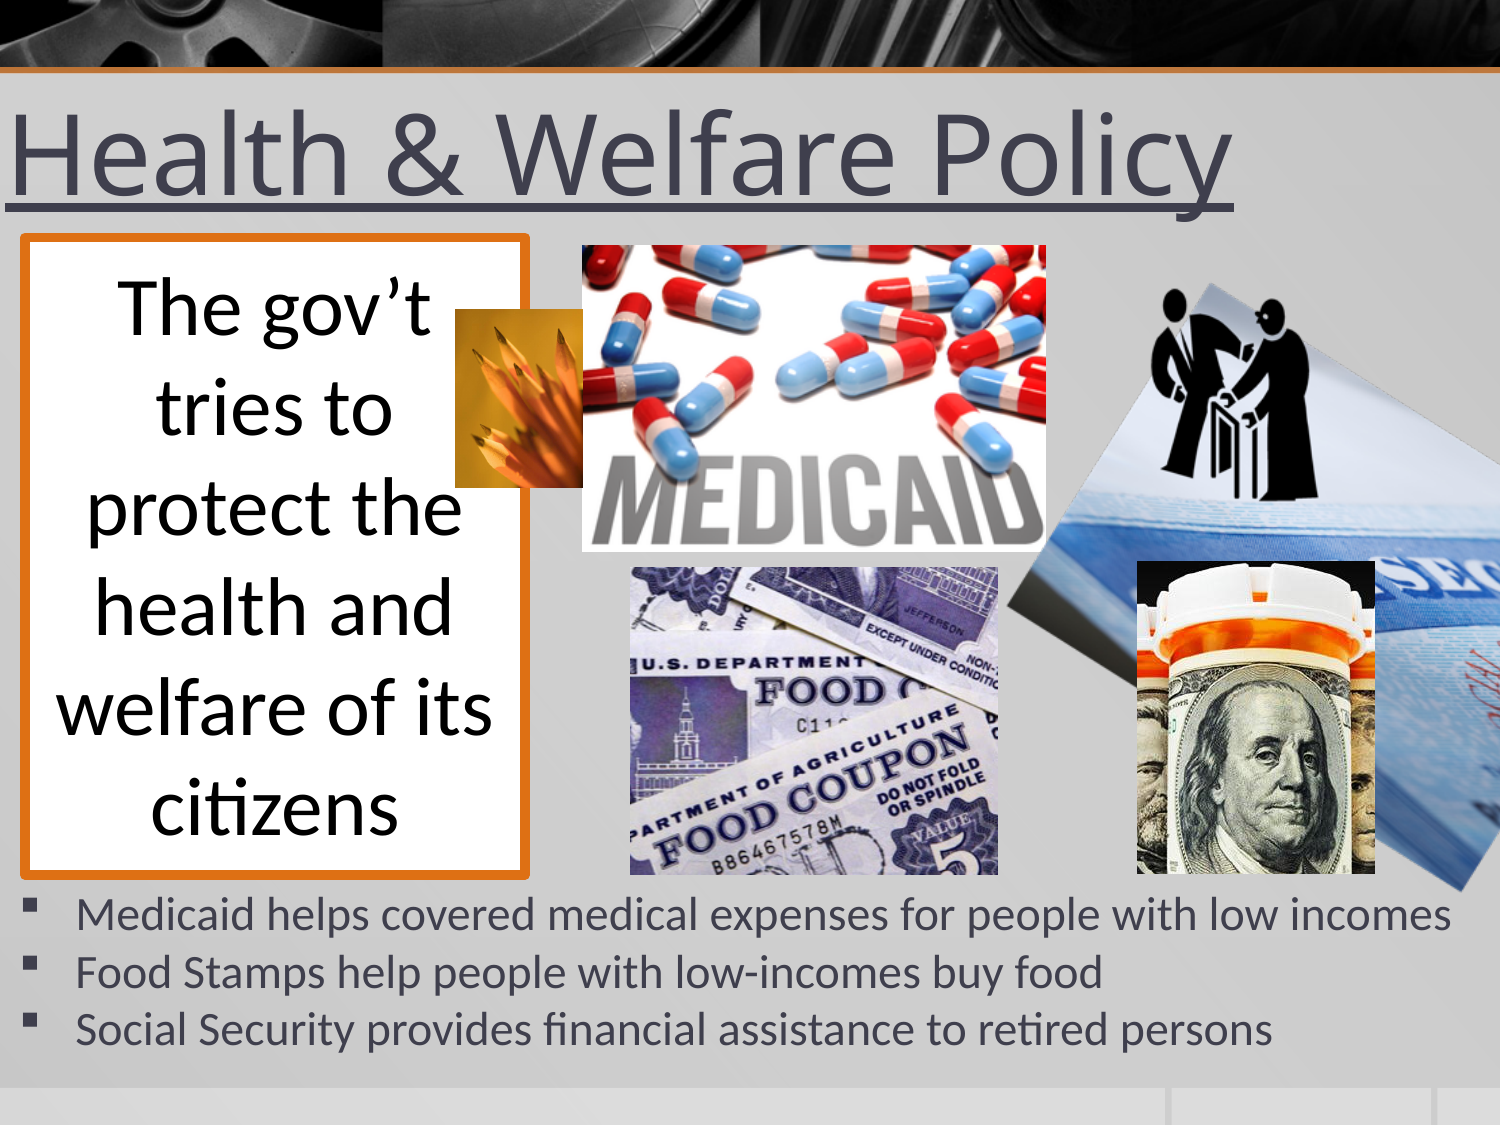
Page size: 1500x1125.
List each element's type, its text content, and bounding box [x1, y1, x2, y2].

picture [455, 245, 1500, 902]
title Health & Welfare Policy [5, 75, 1468, 225]
text_box Medicaid helps covered medical expenses for people with low incomes Food Stamps help people with low-incomes buy food Social Security provides financial assistance to retired persons [19, 874, 1482, 1088]
picture [0, 0, 1500, 67]
list The gov’t tries to protect the health and welfare of its citizens [24, 236, 526, 874]
